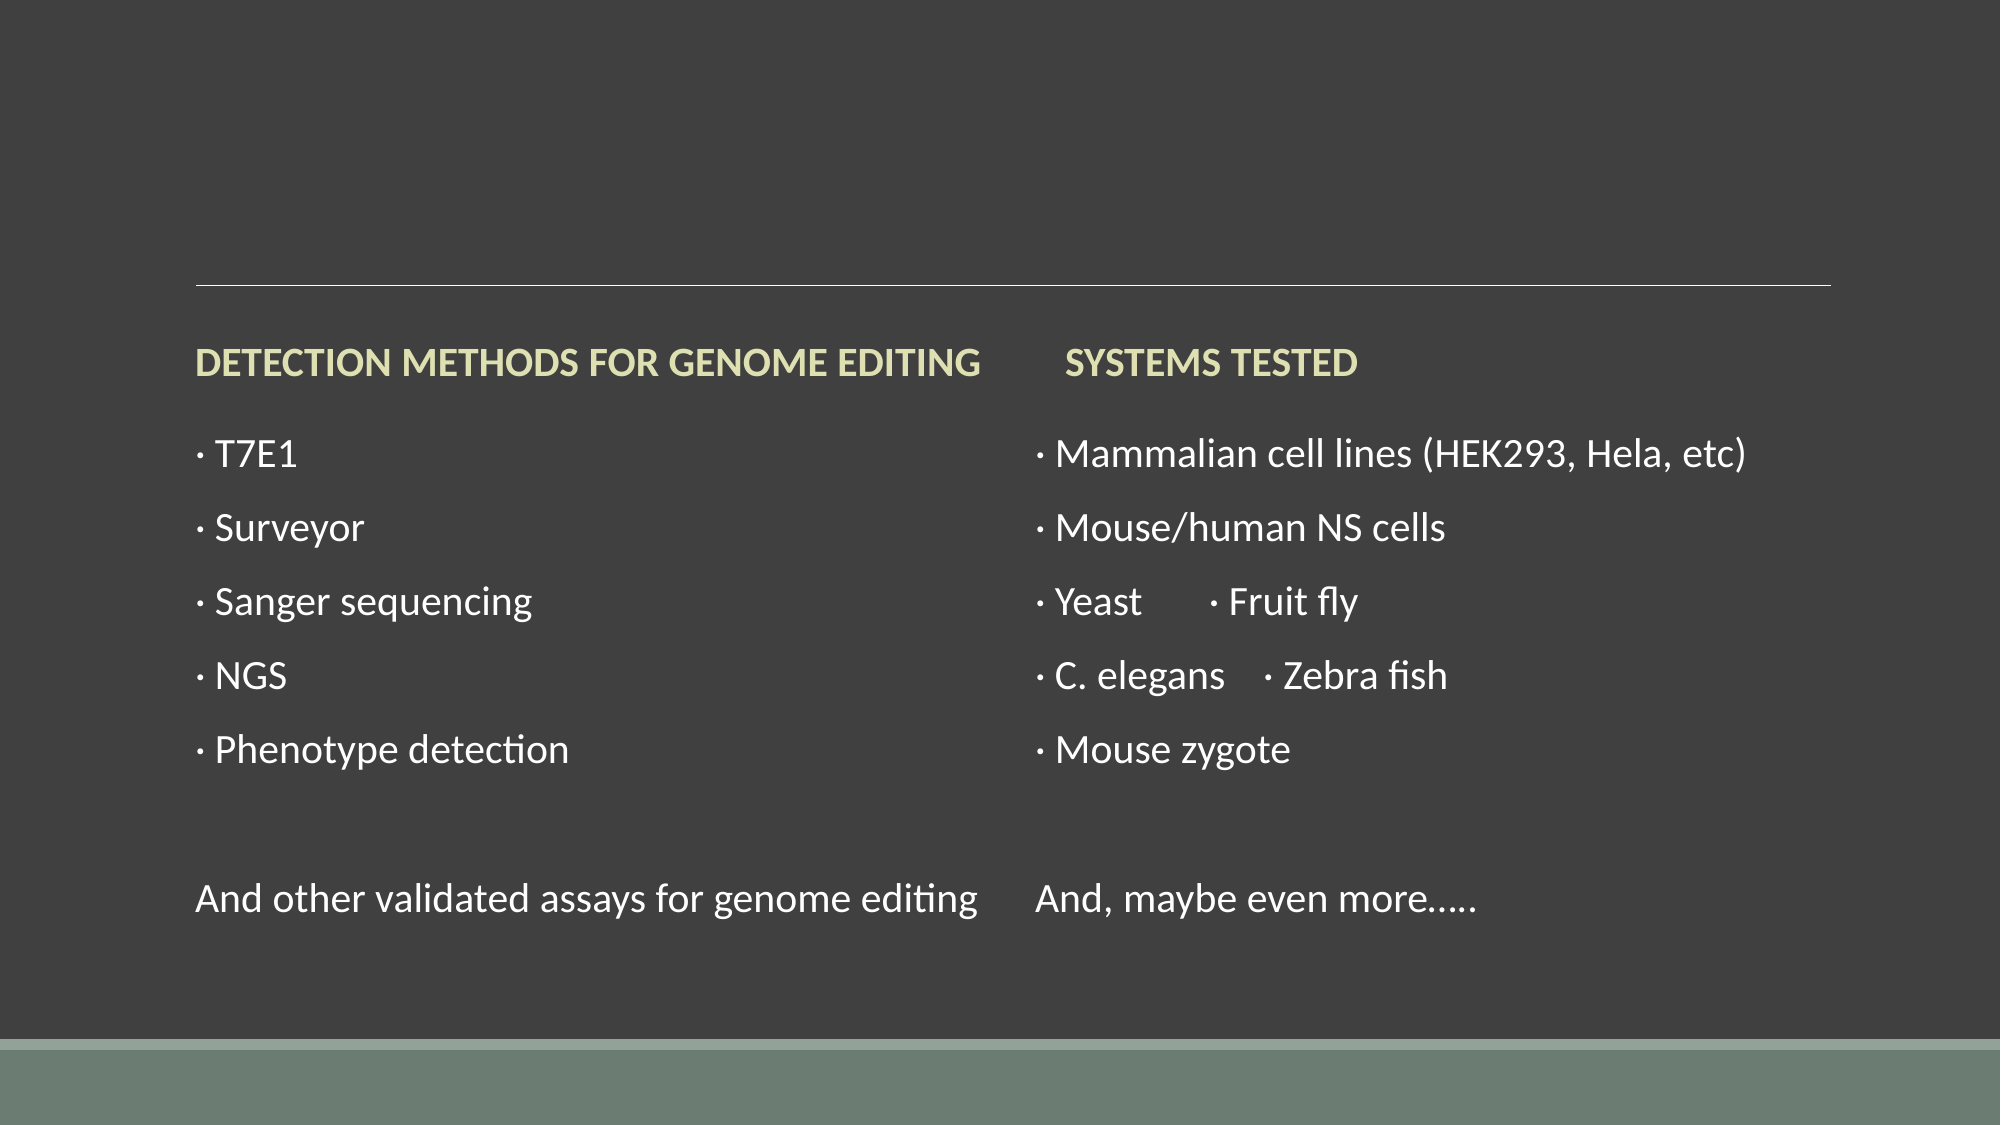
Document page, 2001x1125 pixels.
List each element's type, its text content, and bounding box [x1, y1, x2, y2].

list · T7E1 · Surveyor · Sanger sequencing · NGS · Phenotype detection And other validated assays for genome editing [180, 423, 990, 978]
list Systems tested [1050, 302, 1860, 424]
list · Mammalian cell lines (HEK293, Hela, etc) · Mouse/human NS cells · Yeast · Fruit fly · C. elegans · Zebra fish · Mouse zygote And, maybe even more….. [1020, 423, 1830, 978]
list Detection Methods for Genome Editing [180, 302, 1050, 424]
